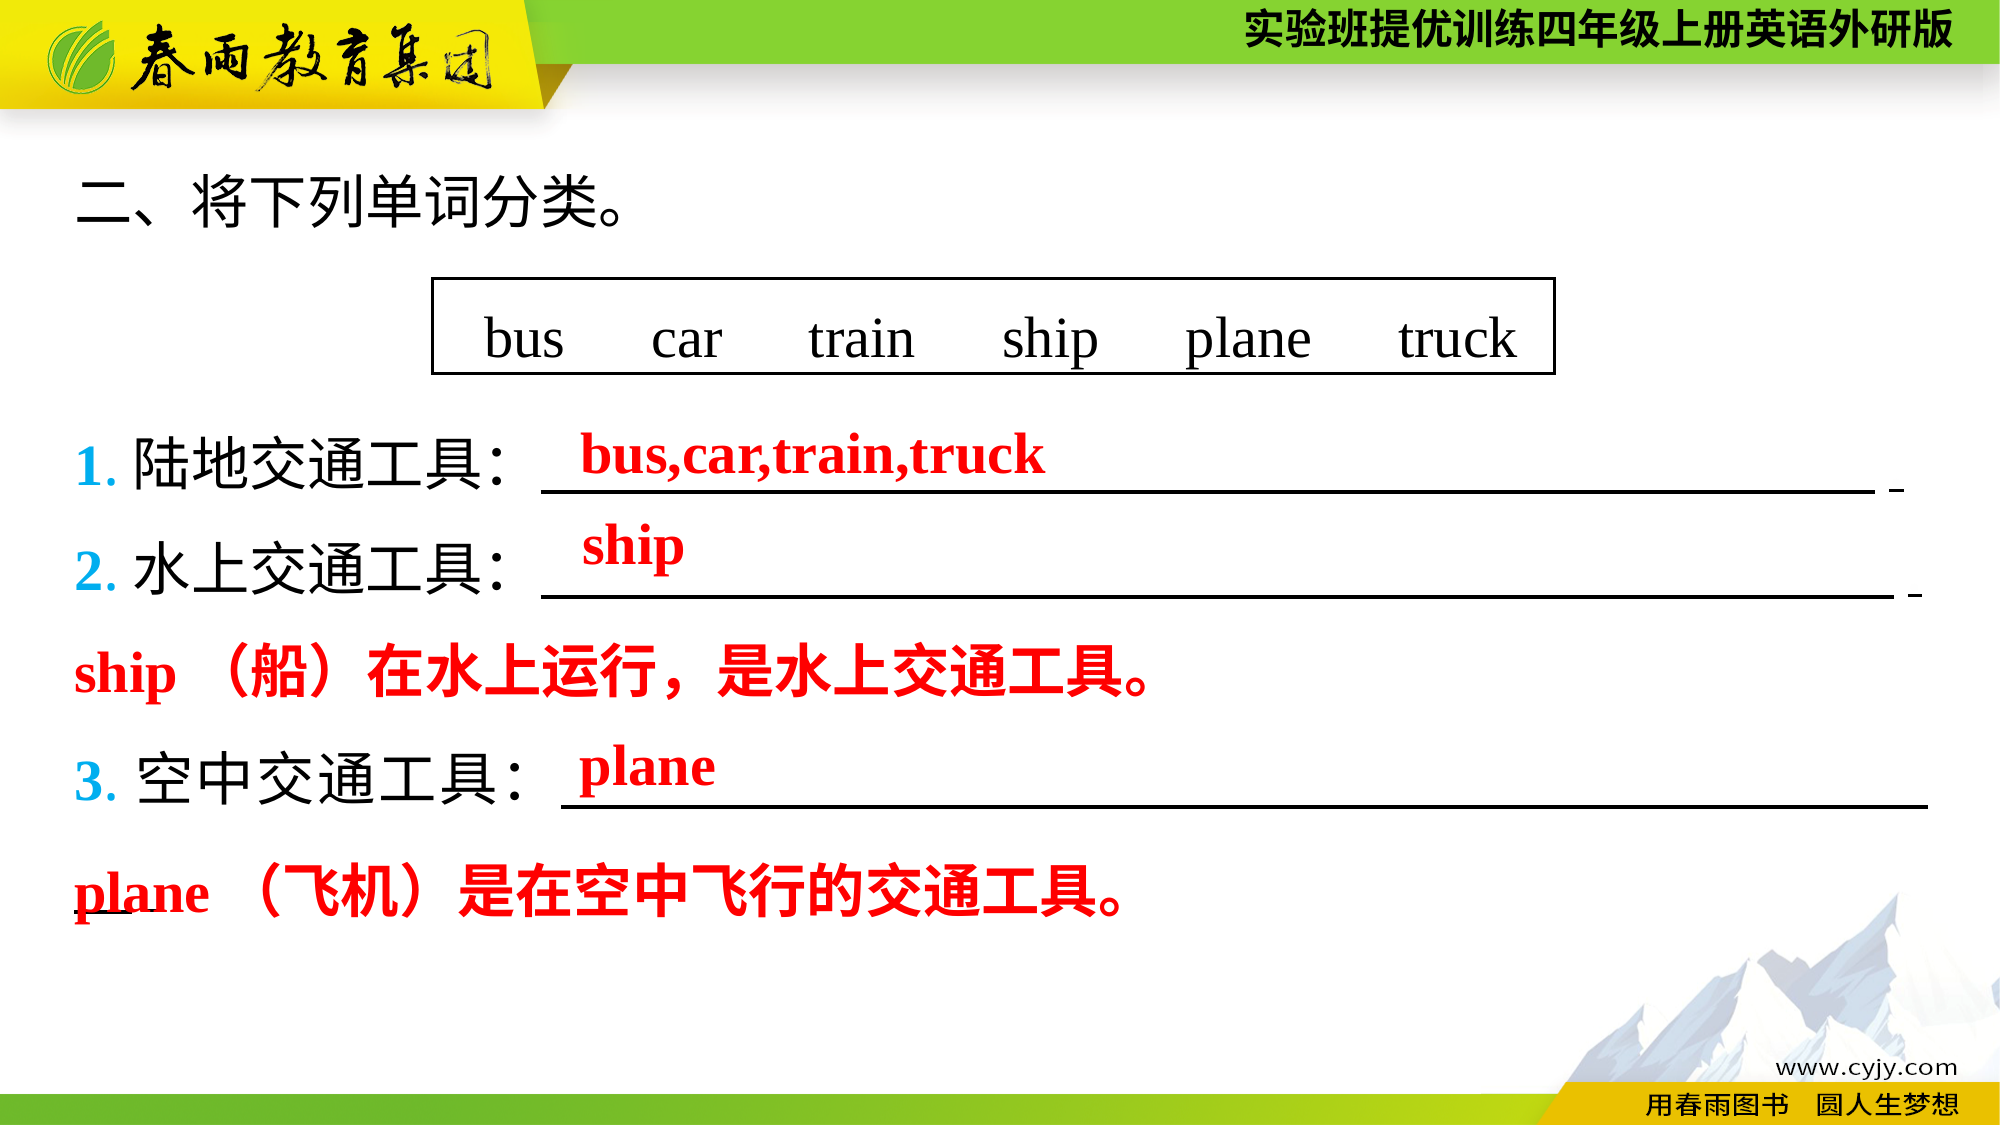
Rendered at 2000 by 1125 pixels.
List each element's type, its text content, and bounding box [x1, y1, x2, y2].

list 二、将下列单词分类。 1.陆地交通工具： . 2.水上交通工具： . 3.空中交通工具： . [59, 122, 1944, 256]
text_box ship（船）在水上运行，是水上交通工具。 [59, 591, 1944, 712]
text_box ship [567, 498, 702, 584]
text_box [432, 278, 1555, 374]
text_box plane [565, 684, 797, 805]
text_box bus,car,train,truck [565, 372, 1062, 492]
list 二、将下列单词分类。 1.陆地交通工具： . 2.水上交通工具： . 3.空中交通工具： . [59, 712, 1944, 812]
list 二、将下列单词分类。 1.陆地交通工具： . 2.水上交通工具： . 3.空中交通工具： . [59, 377, 1944, 591]
picture [0, 0, 2000, 1125]
text_box plane（飞机）是在空中飞行的交通工具。 [59, 812, 1944, 933]
text_box bus car train ship plane truck [59, 256, 1944, 377]
